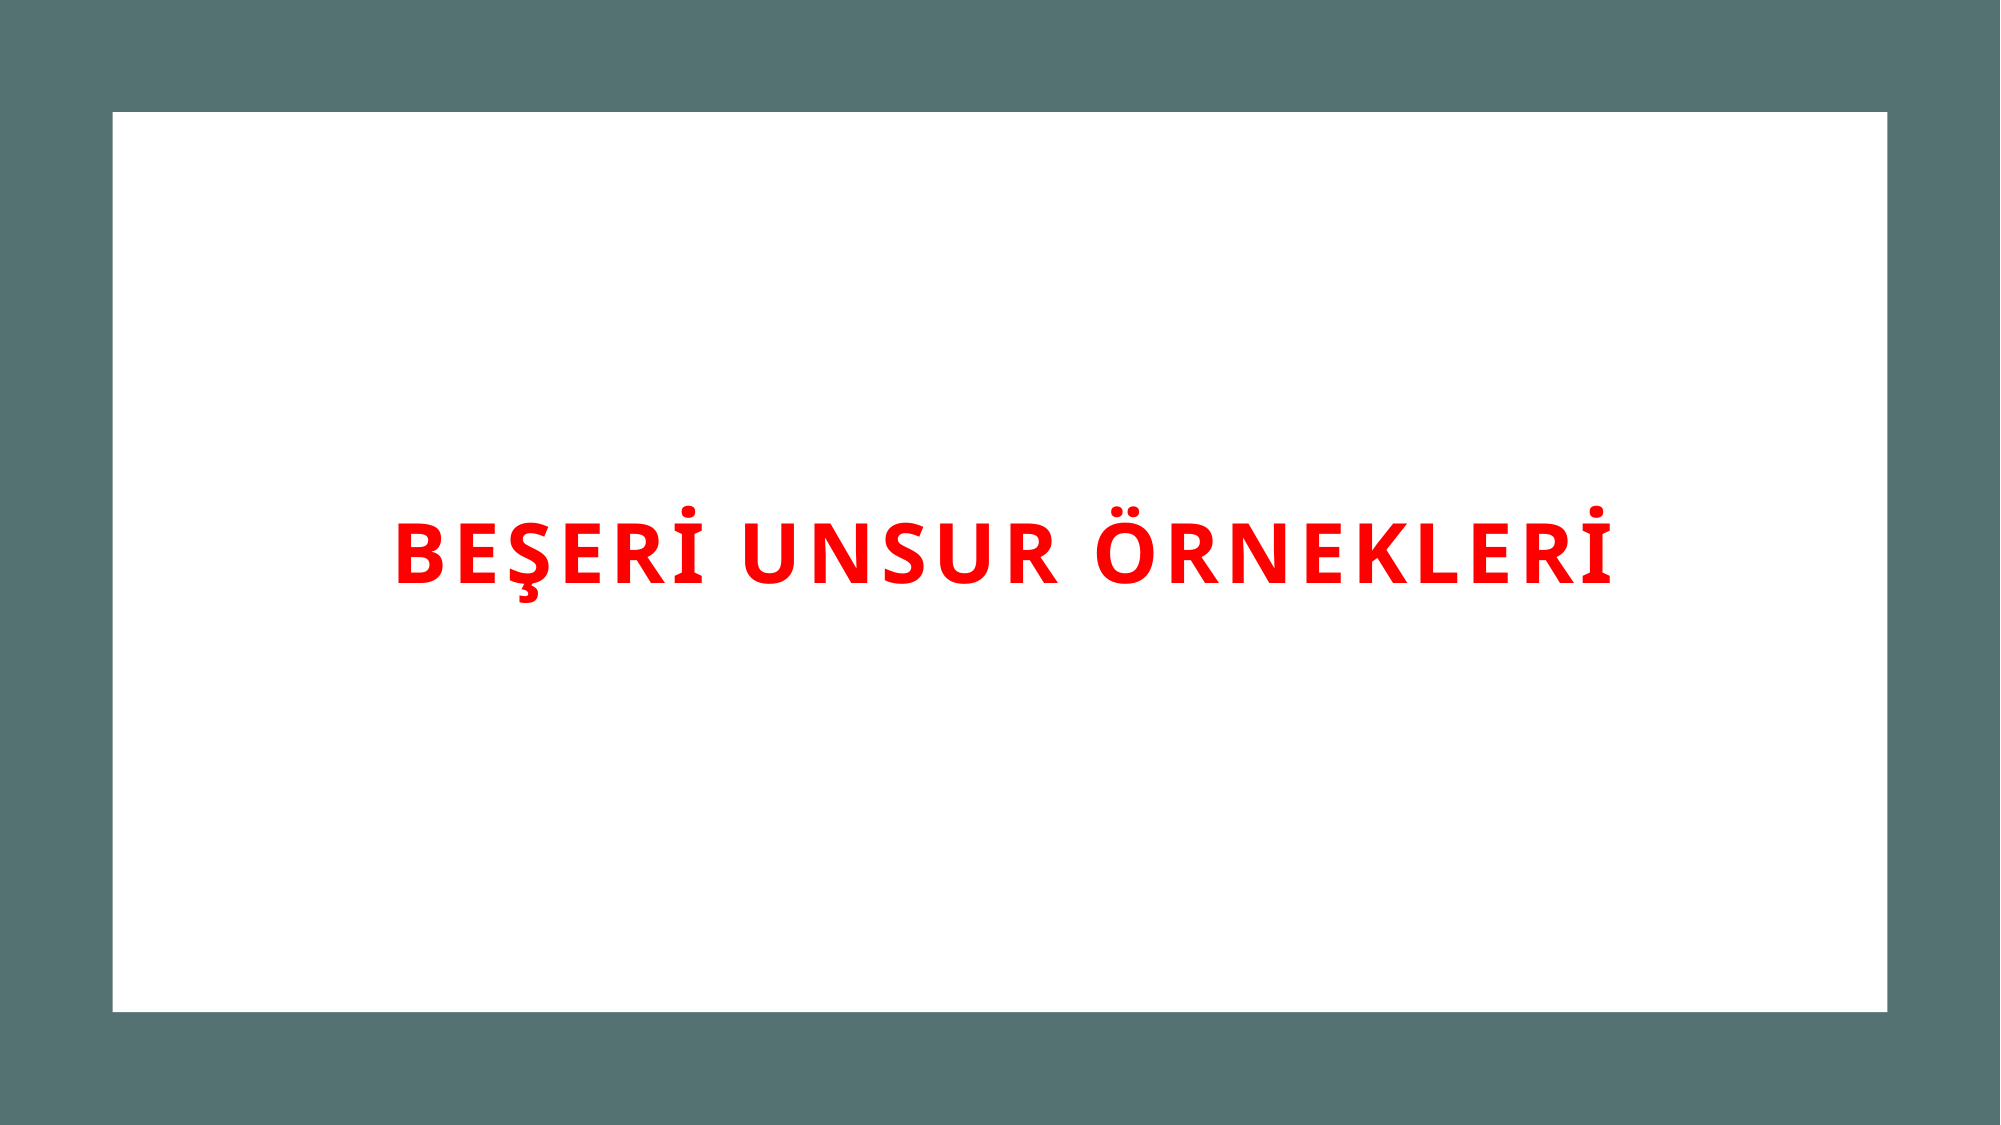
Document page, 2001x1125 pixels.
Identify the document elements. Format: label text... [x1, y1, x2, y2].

title BEŞERİ UNSUR ÖRNEKLERİ [337, 224, 1669, 609]
text_box [111, 111, 1888, 1013]
text_box [0, 0, 2000, 1125]
